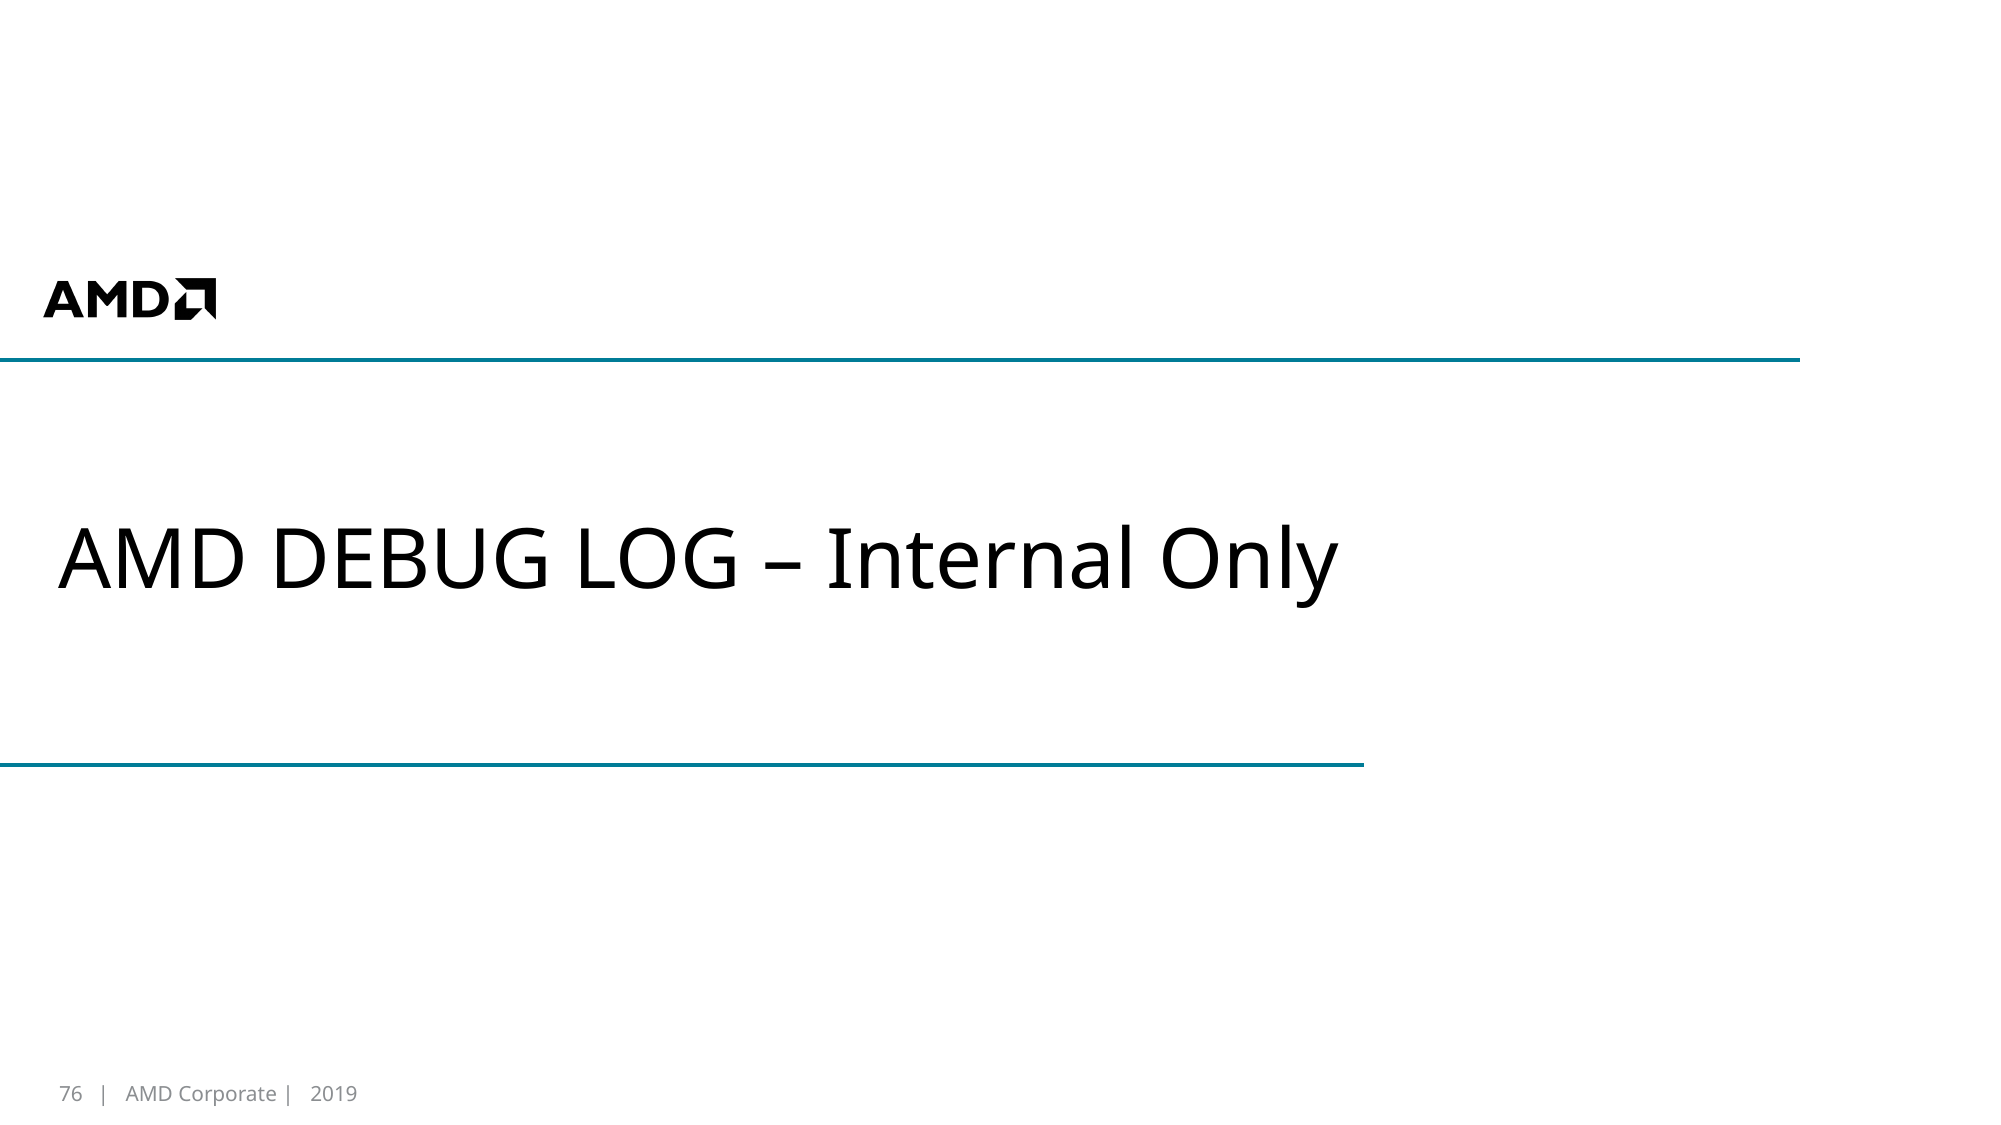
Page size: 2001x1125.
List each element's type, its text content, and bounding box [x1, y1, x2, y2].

picture [43, 278, 216, 320]
slide_number 76 [0, 1065, 98, 1125]
footer | AMD Corporate | 2019 [98, 1065, 773, 1125]
title AMD DEBUG LOG – Internal Only [43, 395, 1957, 728]
